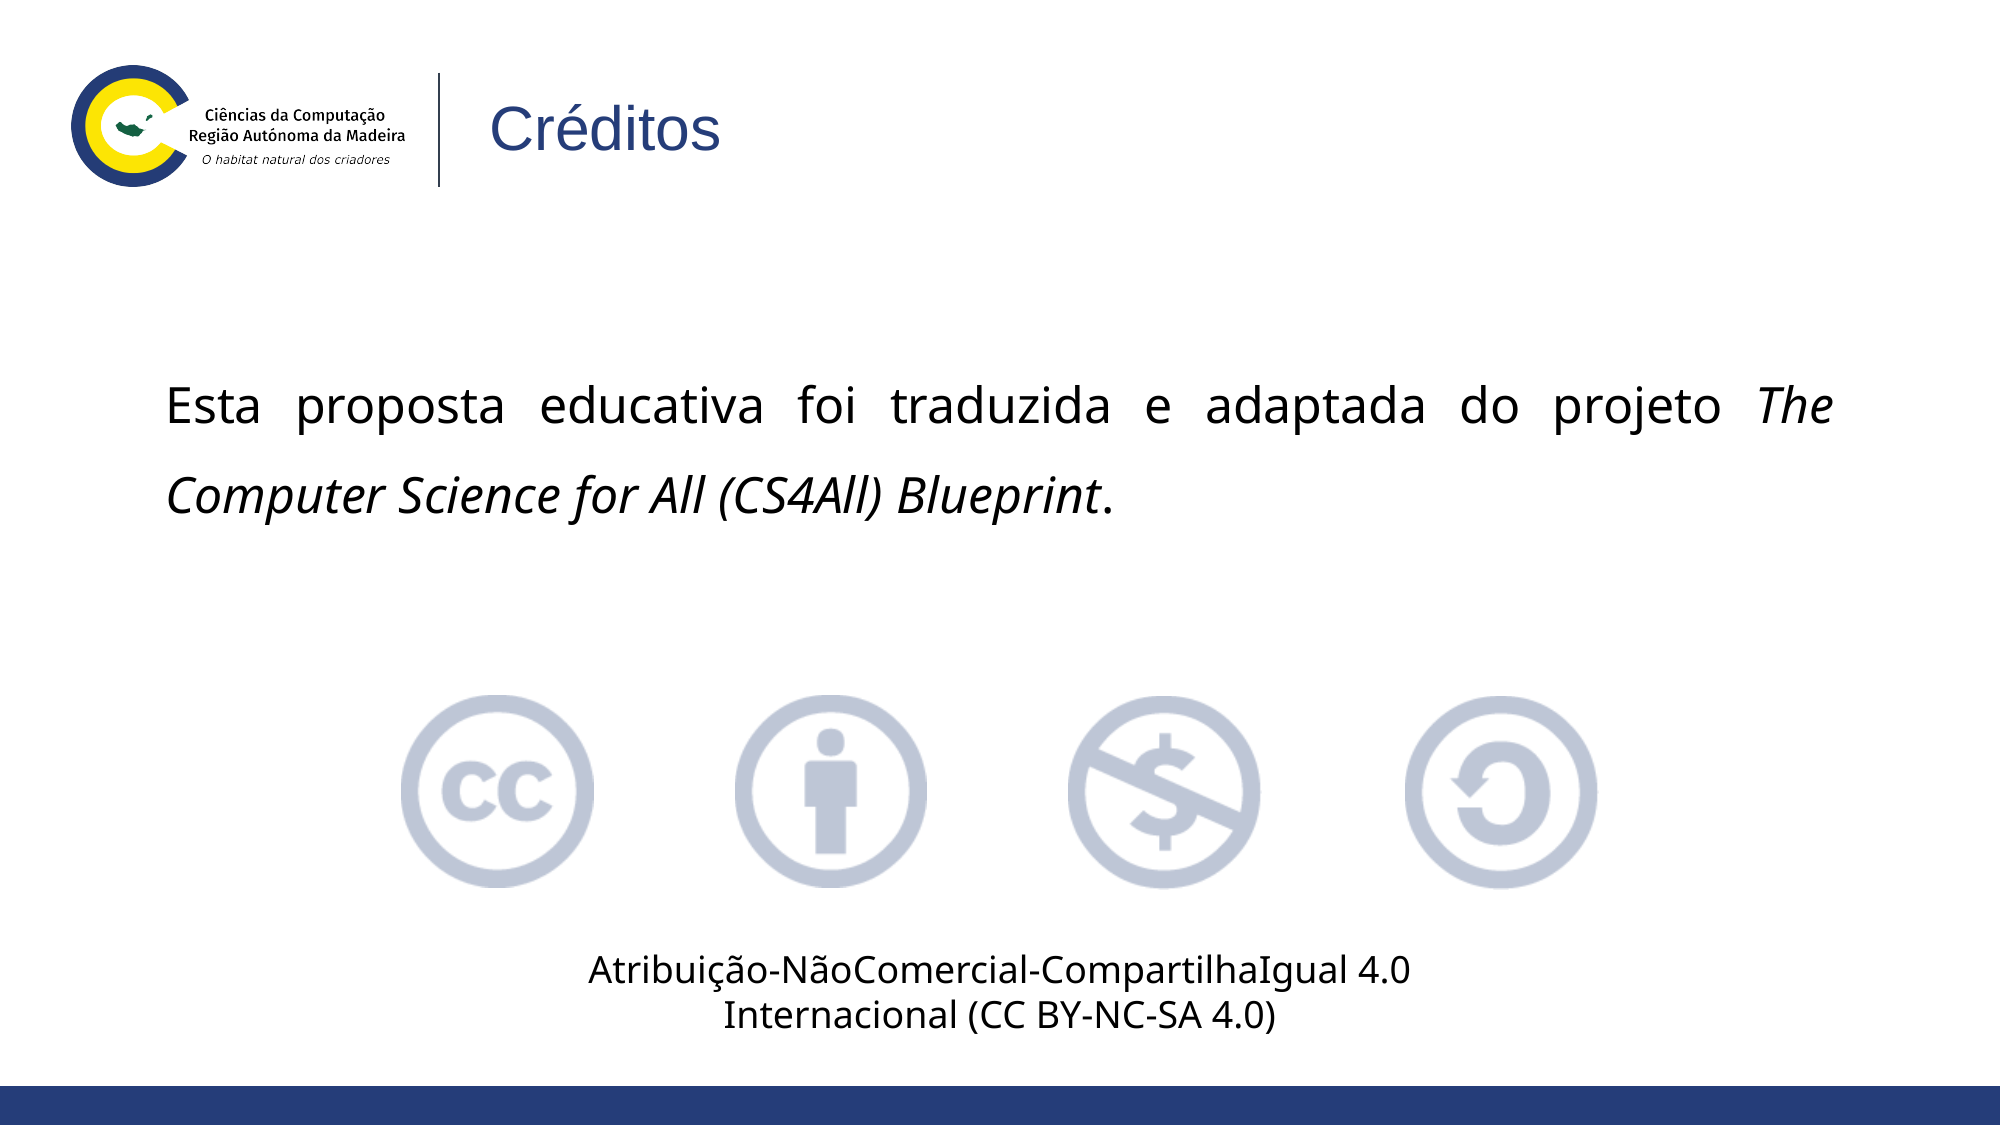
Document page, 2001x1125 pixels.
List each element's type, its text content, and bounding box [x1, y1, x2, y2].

text_box [0, 1085, 2000, 1125]
text_box Esta proposta educativa foi traduzida e adaptada do projeto The Computer Science for All (CS4All) Blueprint. [150, 336, 1850, 532]
text_box Atribuição-NãoComercial-CompartilhaIgual 4.0 Internacional (CC BY-NC-SA 4.0) [500, 890, 1500, 1044]
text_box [71, 65, 440, 188]
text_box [401, 695, 1599, 890]
text_box Créditos [474, 80, 738, 171]
